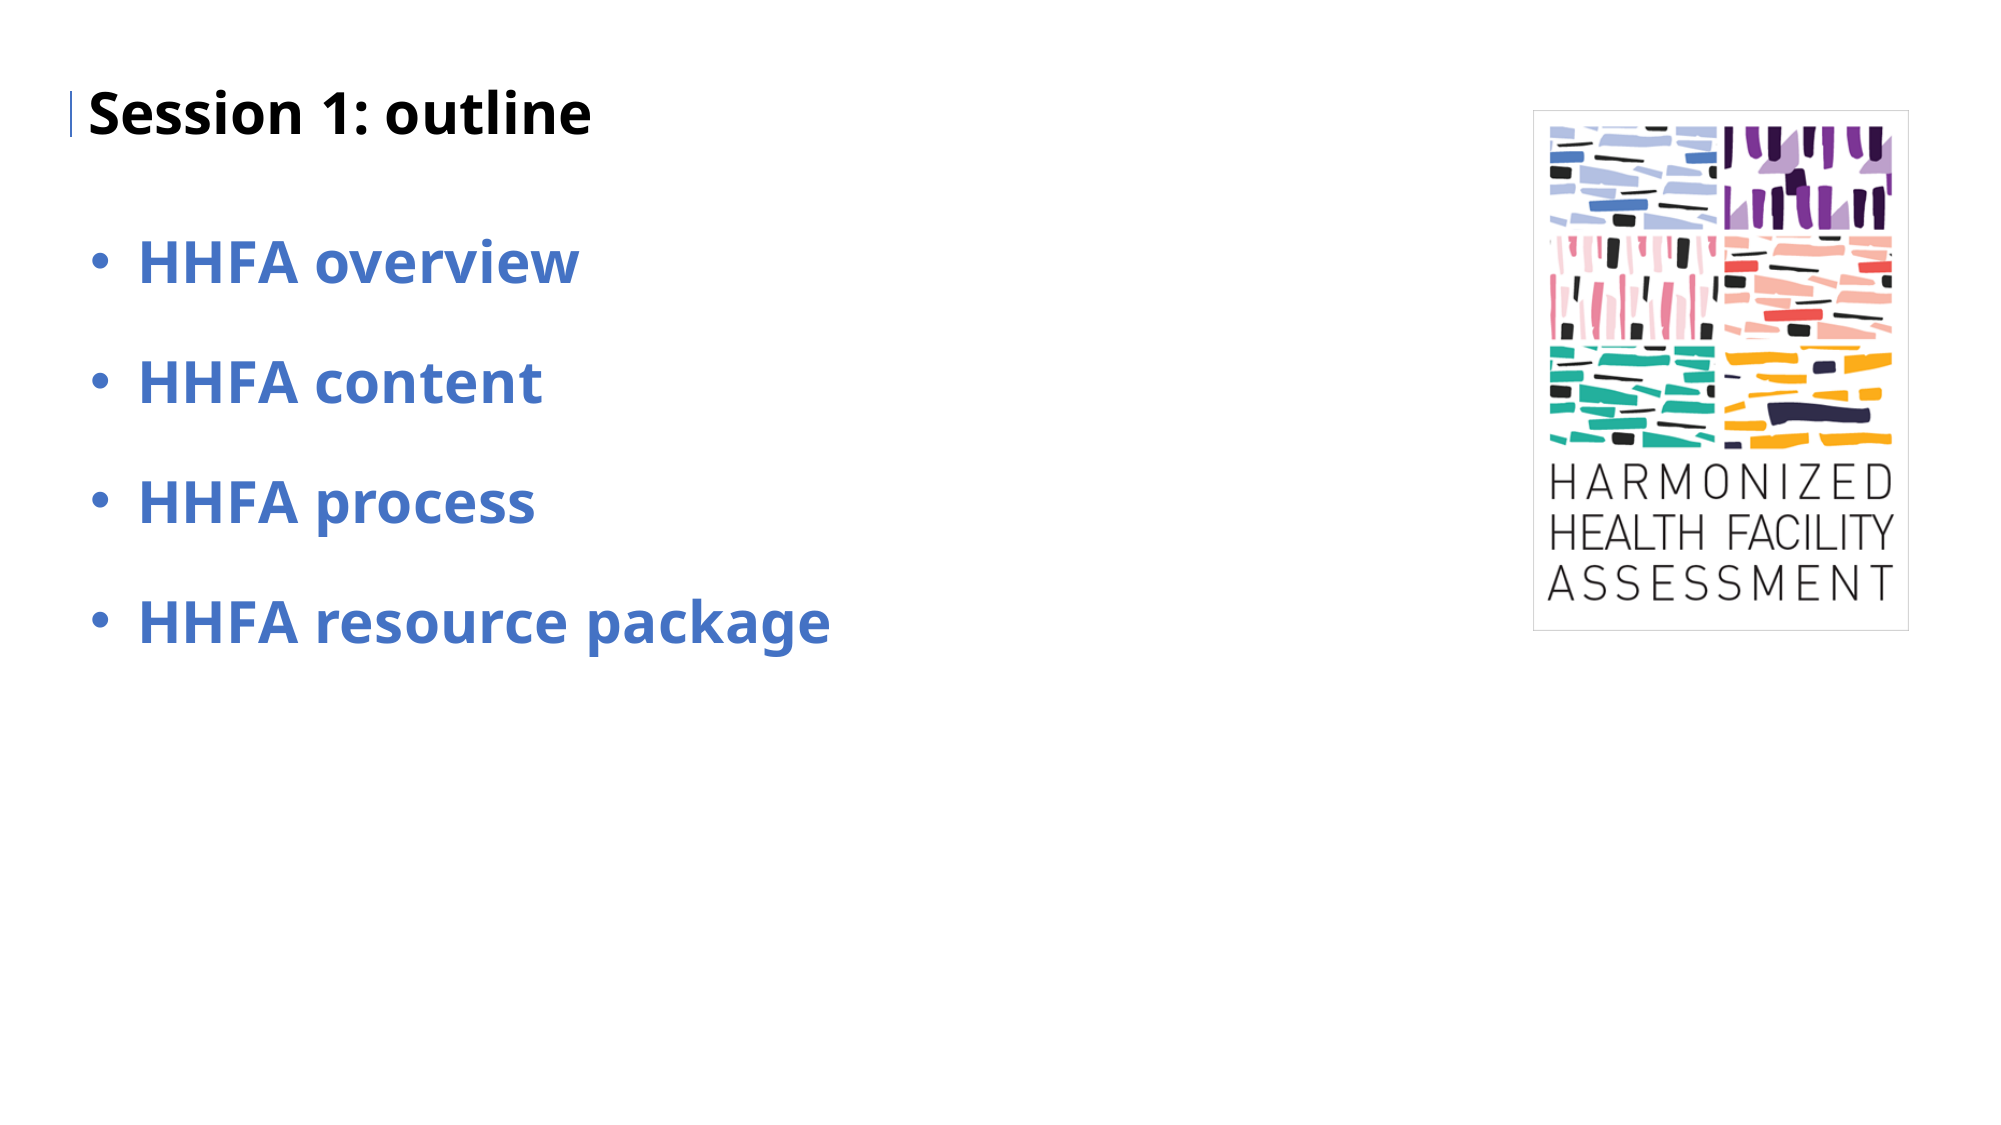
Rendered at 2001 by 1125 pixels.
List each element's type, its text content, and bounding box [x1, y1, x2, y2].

list HHFA overview HHFA content HHFA process HHFA resource package [75, 217, 1696, 1027]
list Session 1: outline [73, 68, 1835, 156]
picture [1533, 110, 1909, 631]
